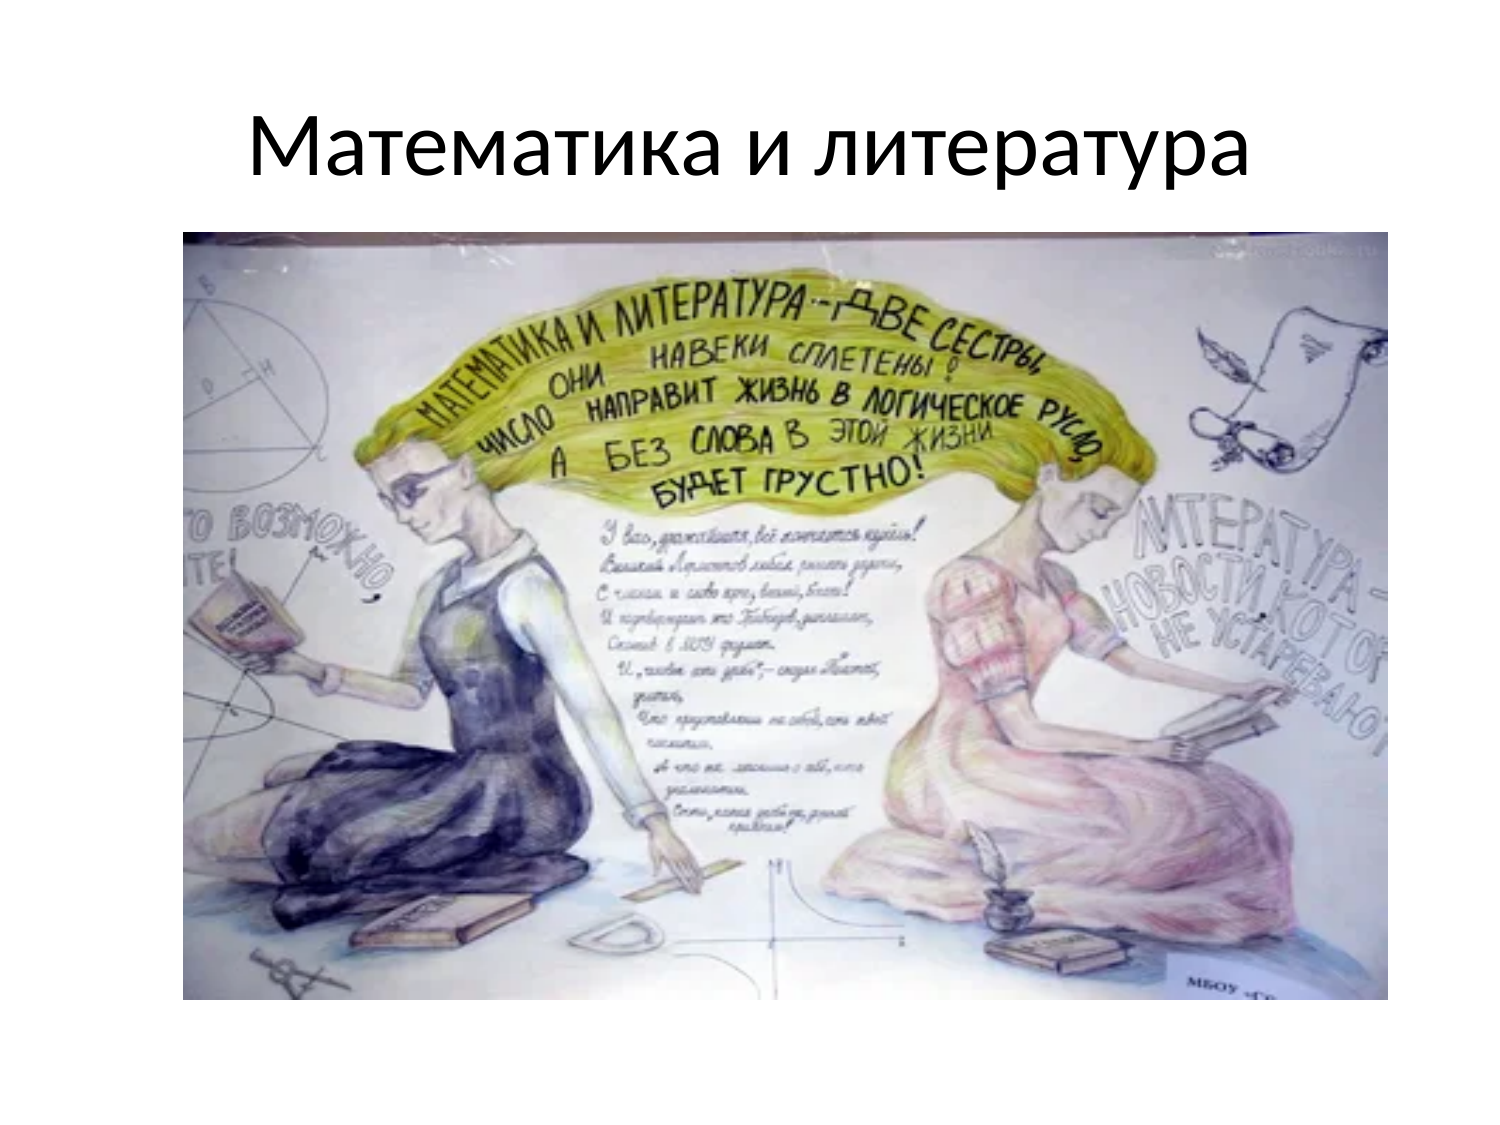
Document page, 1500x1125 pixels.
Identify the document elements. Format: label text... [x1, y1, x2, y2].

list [182, 232, 1389, 1000]
title Математика и литература [75, 45, 1425, 233]
